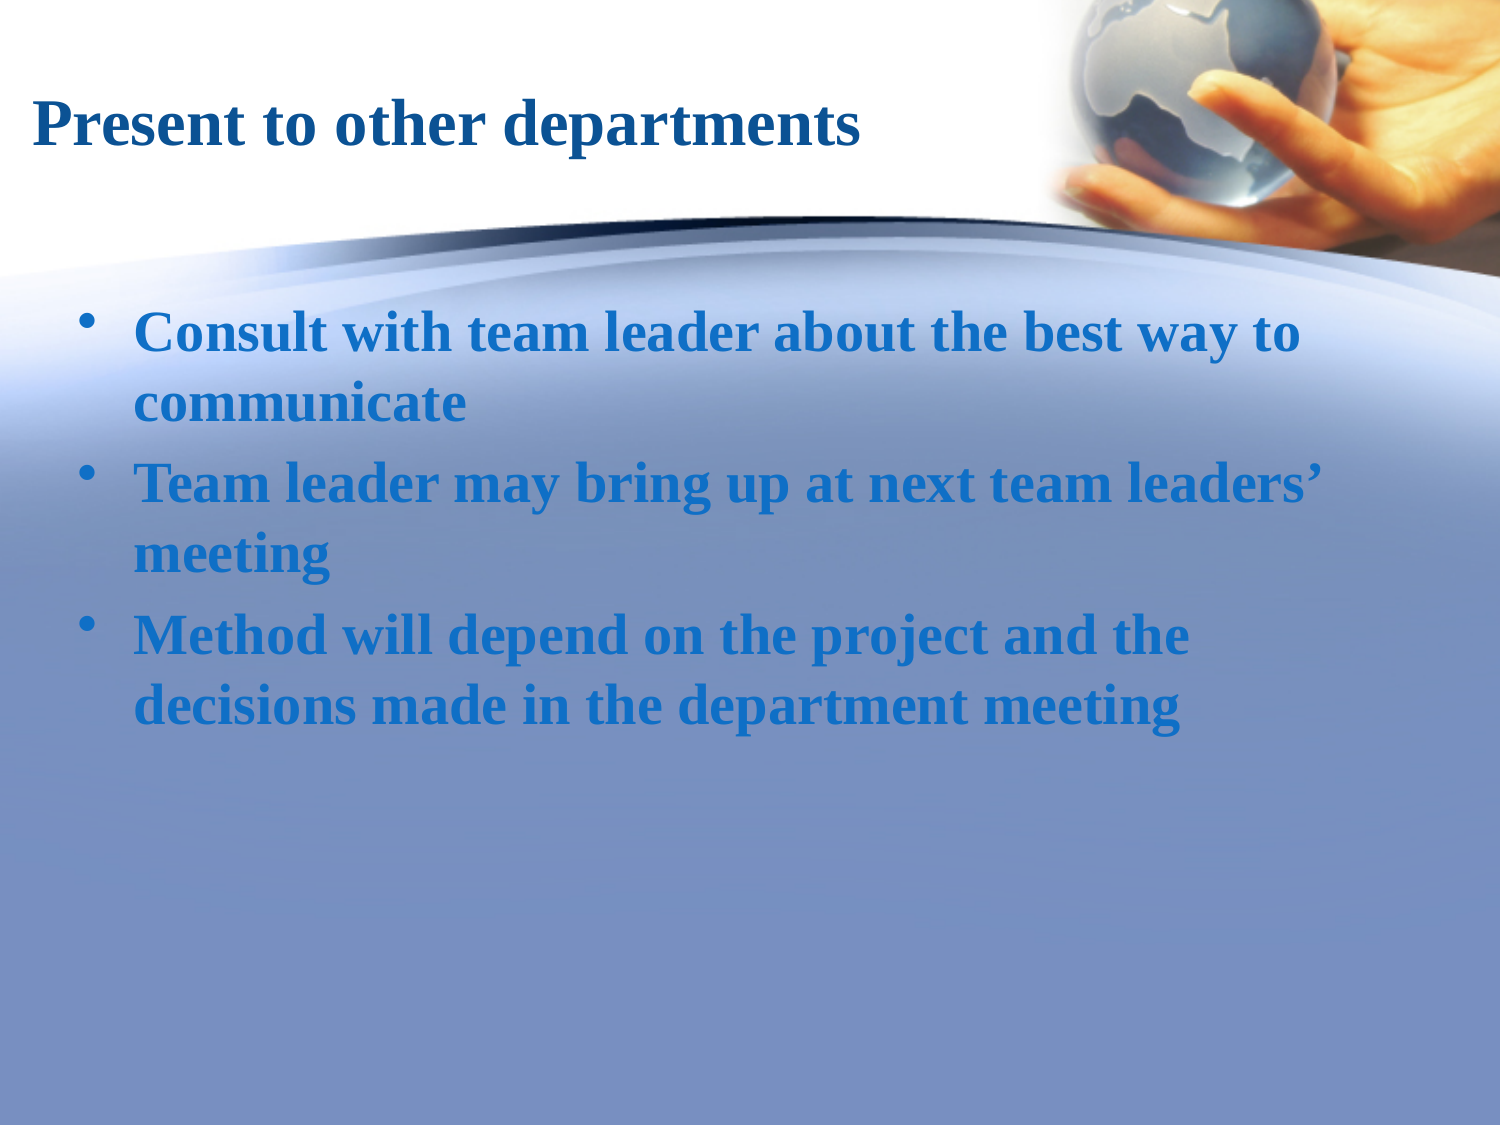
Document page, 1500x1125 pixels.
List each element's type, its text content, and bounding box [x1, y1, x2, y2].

picture [0, 0, 1500, 1125]
title Present to other departments [17, 24, 1068, 213]
list Consult with team leader about the best way to communicate Team leader may bring up at next team leaders’ meeting Method will depend on the project and the decisions made in the department meeting [62, 285, 1438, 1023]
